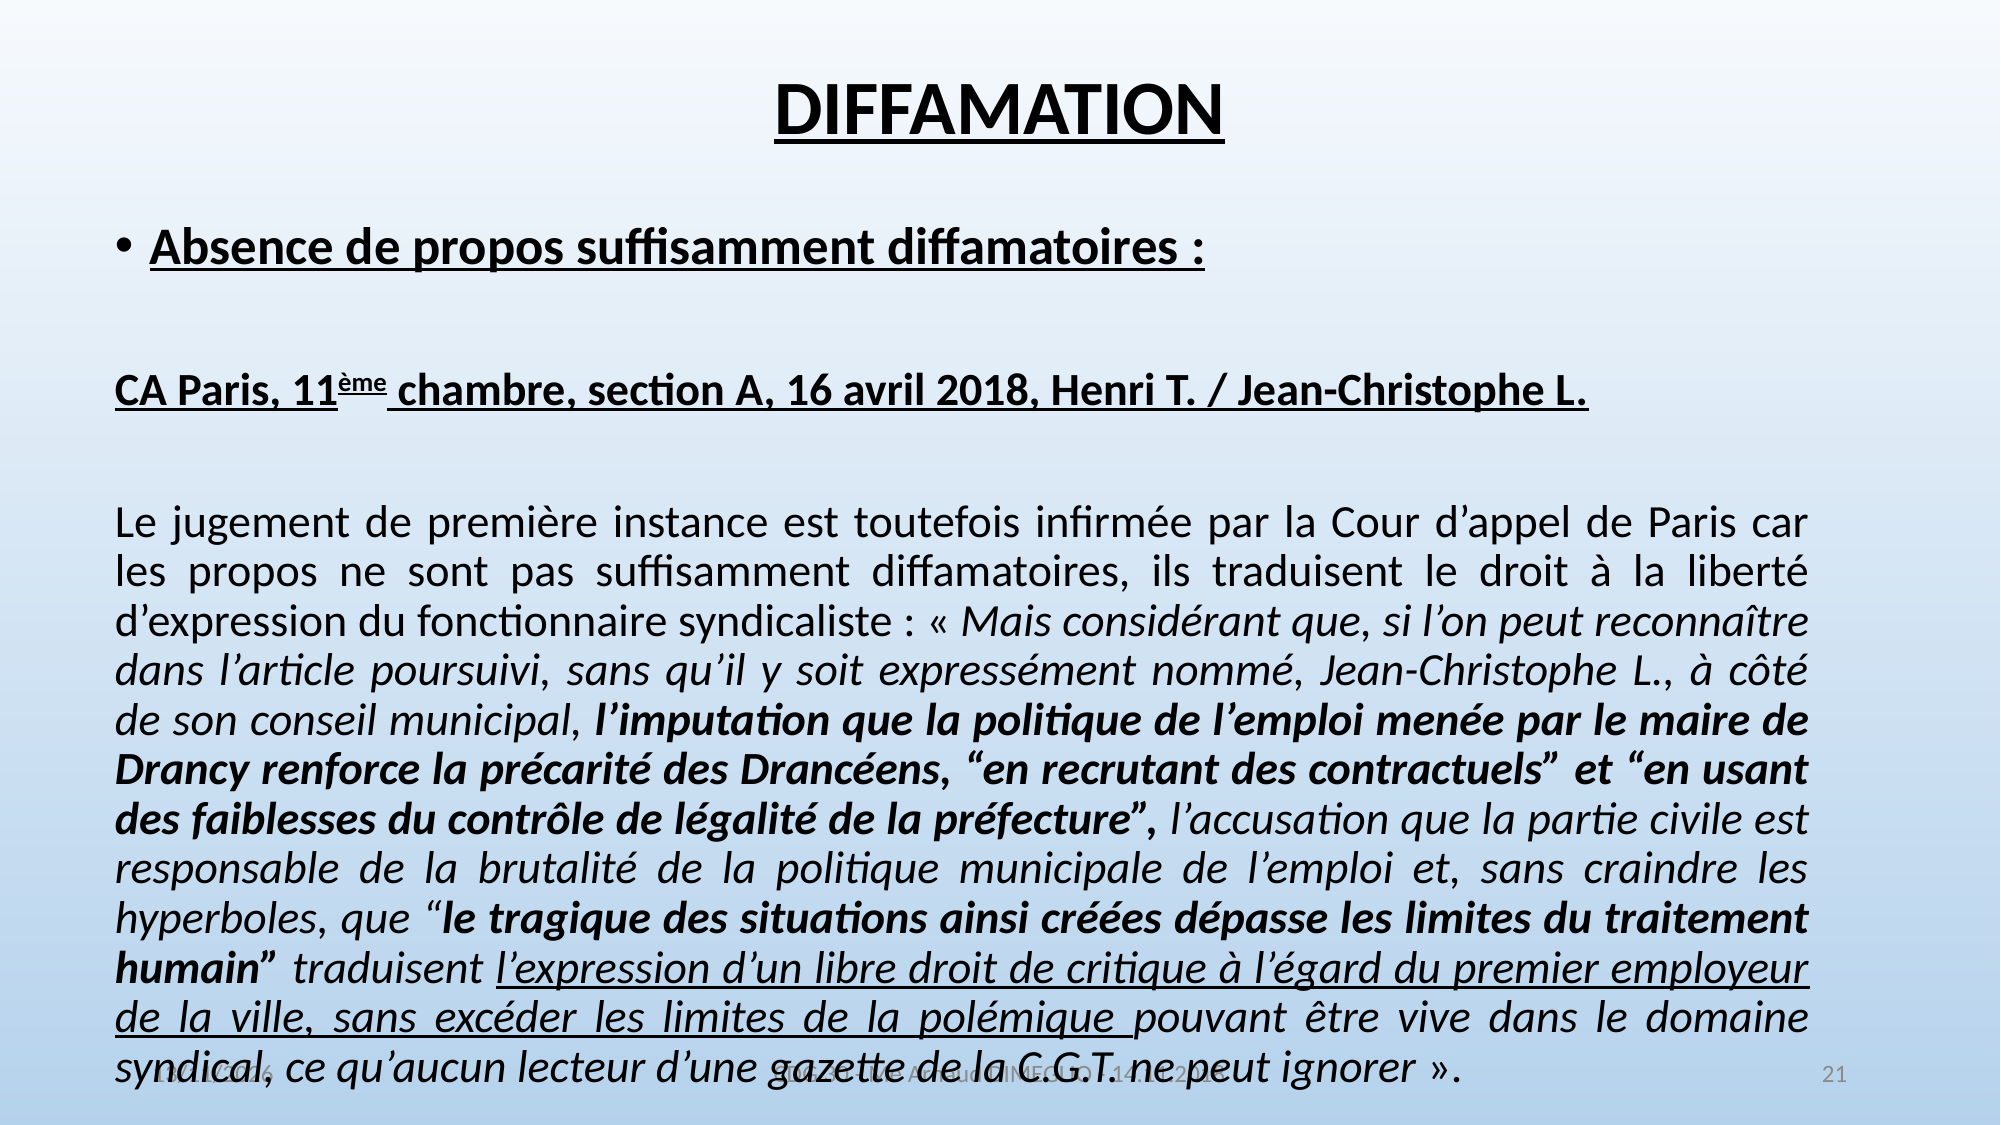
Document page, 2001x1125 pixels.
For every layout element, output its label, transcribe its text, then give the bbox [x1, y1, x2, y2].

title DIFFAMATION [137, 59, 1863, 252]
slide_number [137, 1042, 588, 1103]
slide_number 21 [1412, 1042, 1863, 1103]
list Absence de propos suffisamment diffamatoires : CA Paris, 11ème chambre, section A, 16 avril 2018, Henri T. / Jean-Christophe L. Le jugement de première instance est toutefois infirmée par la Cour d’appel de Paris car les propos ne sont pas suffisamment diffamatoires, ils traduisent le droit à la liberté d’expression du fonctionnaire syndicaliste : « Mais considérant que, si l’on peut reconnaître dans l’article poursuivi, sans qu’il y soit expressément nommé, Jean-Christophe L., à côté de son conseil municipal, l’imputation que la politique de l’emploi menée par le maire de Drancy renforce la précarité des Drancéens, “en recrutant des contractuels” et “en usant des faiblesses du contrôle de légalité de la préfecture”, l’accusation que la partie civile est responsable de la brutalité de la politique municipale de l’emploi et, sans craindre les hyperboles, que “le tragique des situations ainsi créées dépasse les limites du traitement humain” traduisent l’expression d’un libre droit de critique à l’égard du premier employeur de la ville, sans excéder les limites de la polémique pouvant être vive dans le domaine syndical, ce qu’aucun lecteur d’une gazette de la C.G.T. ne peut ignorer ». [99, 145, 1825, 1125]
footer CDG 30 - Me Arnaud DIMEGLIO - 14.11.2018 [662, 1042, 1338, 1103]
